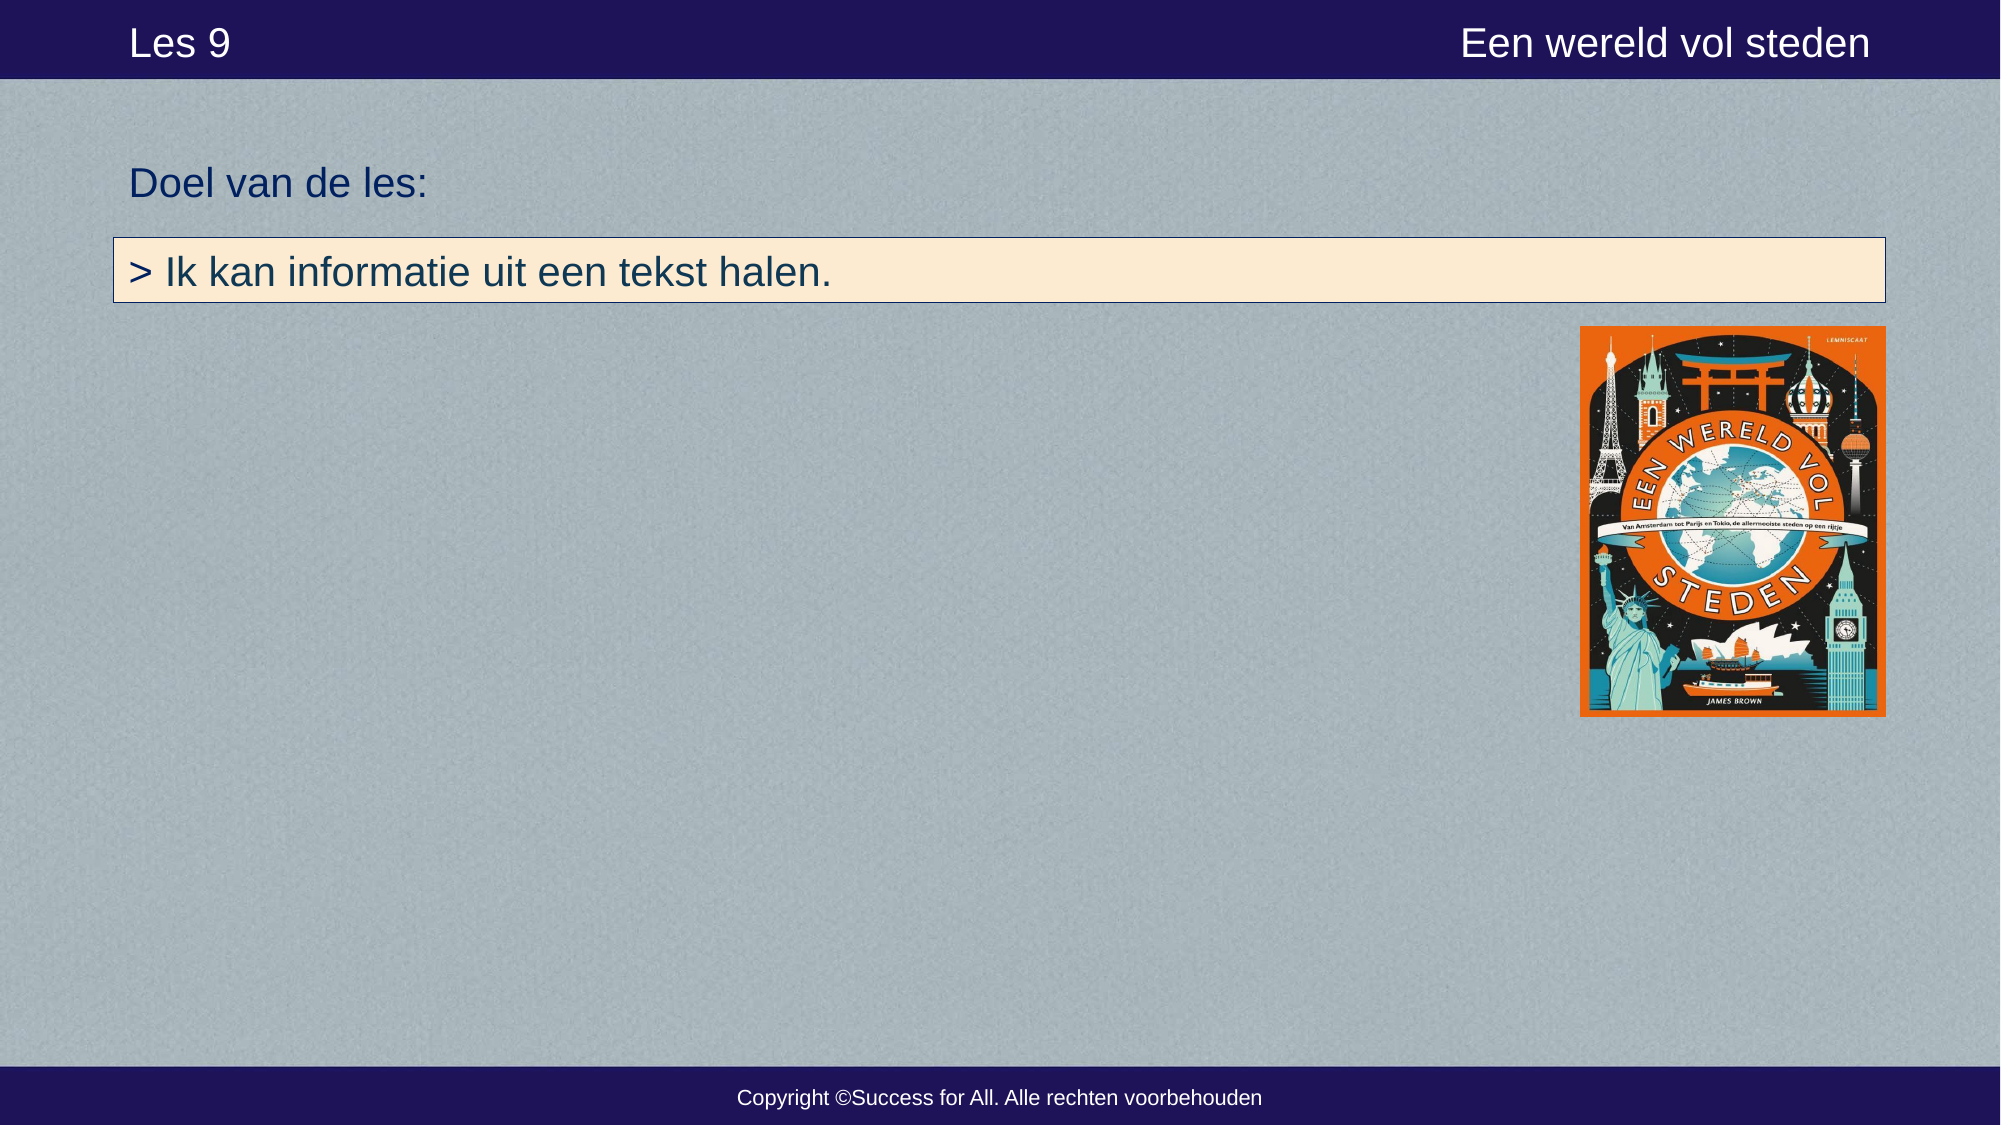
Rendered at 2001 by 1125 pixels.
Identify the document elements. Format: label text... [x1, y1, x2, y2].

text_box Een wereld vol steden [999, 8, 1886, 73]
text_box > Ik kan informatie uit een tekst halen. [113, 237, 1886, 303]
text_box Doel van de les: [113, 148, 1635, 214]
text_box Les 9 [114, 8, 354, 73]
text_box Copyright ©Success for All. Alle rechten voorbehouden [0, 1076, 2000, 1125]
picture [0, 0, 2001, 1125]
